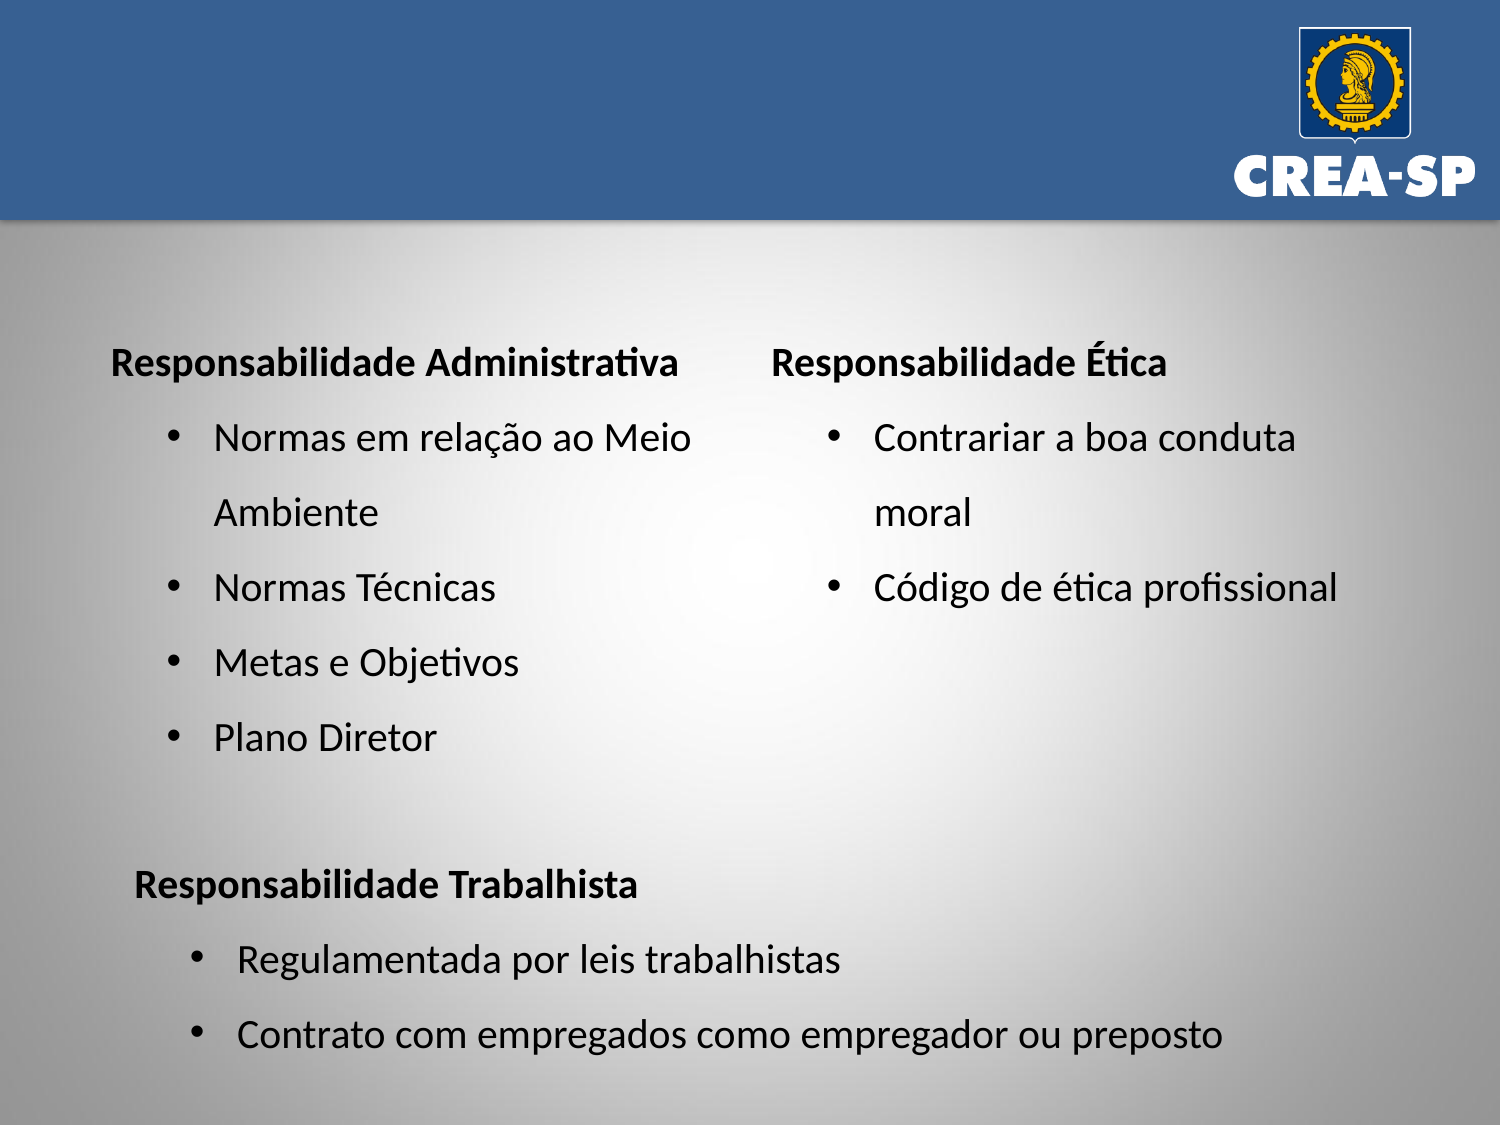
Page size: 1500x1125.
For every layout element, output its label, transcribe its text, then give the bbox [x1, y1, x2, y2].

text_box Responsabilidade Administrativa Normas em relação ao Meio Ambiente Normas Técnicas Metas e Objetivos Plano Diretor [76, 302, 739, 768]
text_box Responsabilidade Trabalhista Regulamentada por leis trabalhistas Contrato com empregados como empregador ou preposto [100, 824, 1400, 1064]
picture [0, 220, 1500, 1125]
text_box Responsabilidade Ética Contrariar a boa conduta moral Código de ética profissional [737, 302, 1399, 668]
picture [1234, 27, 1475, 197]
